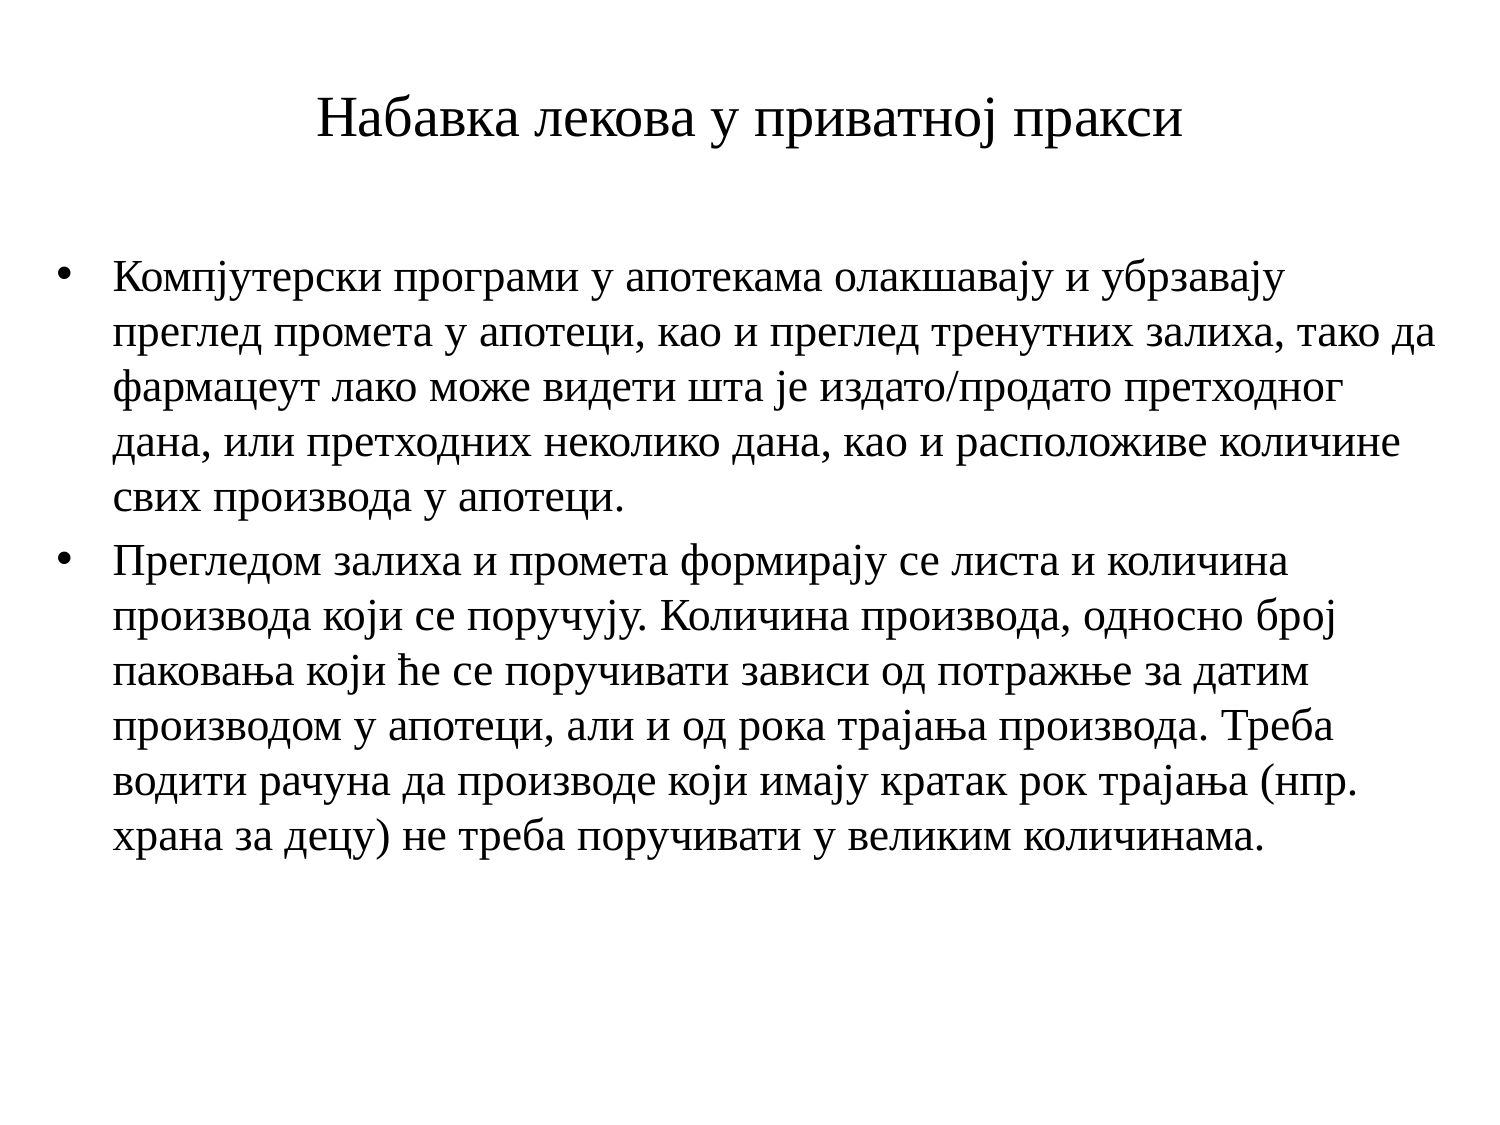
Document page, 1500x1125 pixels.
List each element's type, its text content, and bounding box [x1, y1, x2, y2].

list Компјутерски програми у апотекама олакшавају и убрзавају преглед промета у апотеци, као и преглед тренутних залиха, тако да фармацеут лако може видети шта је издато/продато претходног дана, или претходних неколико дана, као и расположиве количине свих производа у апотеци. Прегледом залиха и промета формирају се листа и количина производа који се поручују. Количина производа, односно број паковања који ће се поручивати зависи од потражње за датим производом у апотеци, али и од рока трајања производа. Треба водити рачуна да производе који имају кратак рок трајања (нпр. храна за децу) не треба поручивати у великим количинама. [41, 238, 1459, 1047]
title Набавка лекова у приватној пракси [75, 19, 1425, 207]
